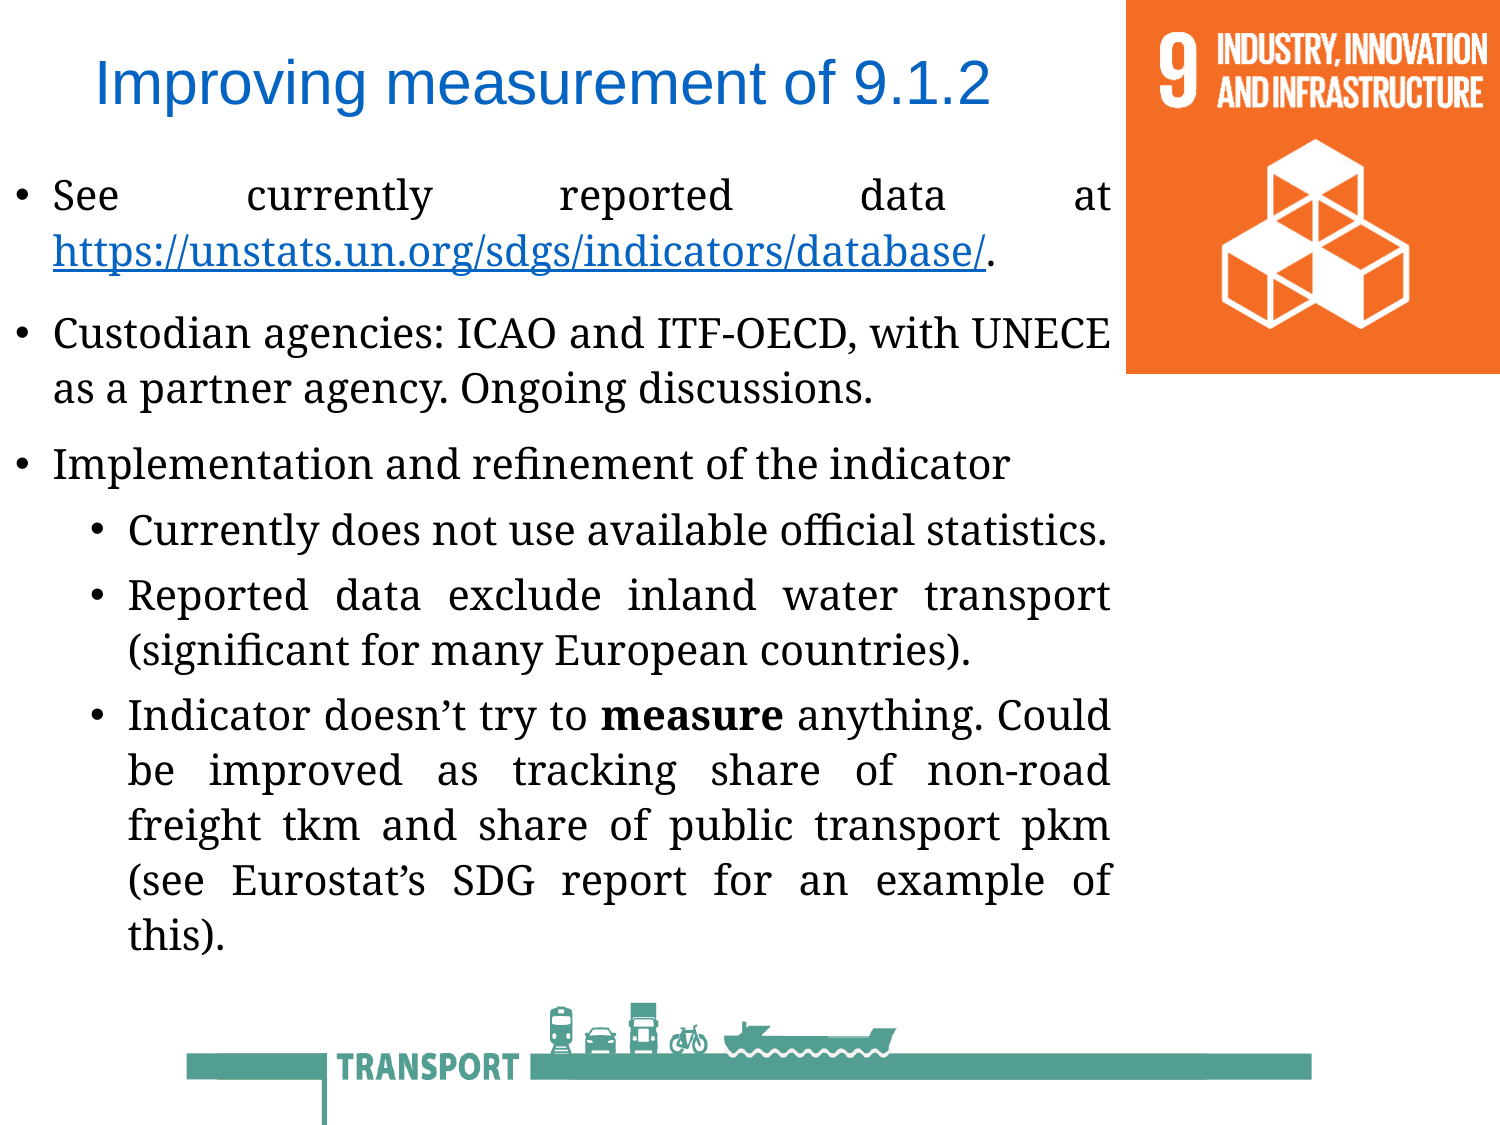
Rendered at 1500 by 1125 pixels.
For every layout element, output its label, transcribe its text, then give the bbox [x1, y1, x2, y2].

picture [1126, 0, 1500, 374]
list See currently reported data at https://unstats.un.org/sdgs/indicators/database/. Custodian agencies: ICAO and ITF-OECD, with UNECE as a partner agency. Ongoing discussions. Implementation and refinement of the indicator Currently does not use available official statistics. Reported data exclude inland water transport (significant for many European countries). Indicator doesn’t try to measure anything. Could be improved as tracking share of non-road freight tkm and share of public transport pkm (see Eurostat’s SDG report for an example of this). [0, 156, 1127, 965]
picture [186, 987, 1312, 1125]
title Improving measurement of 9.1.2 [17, 31, 1069, 138]
